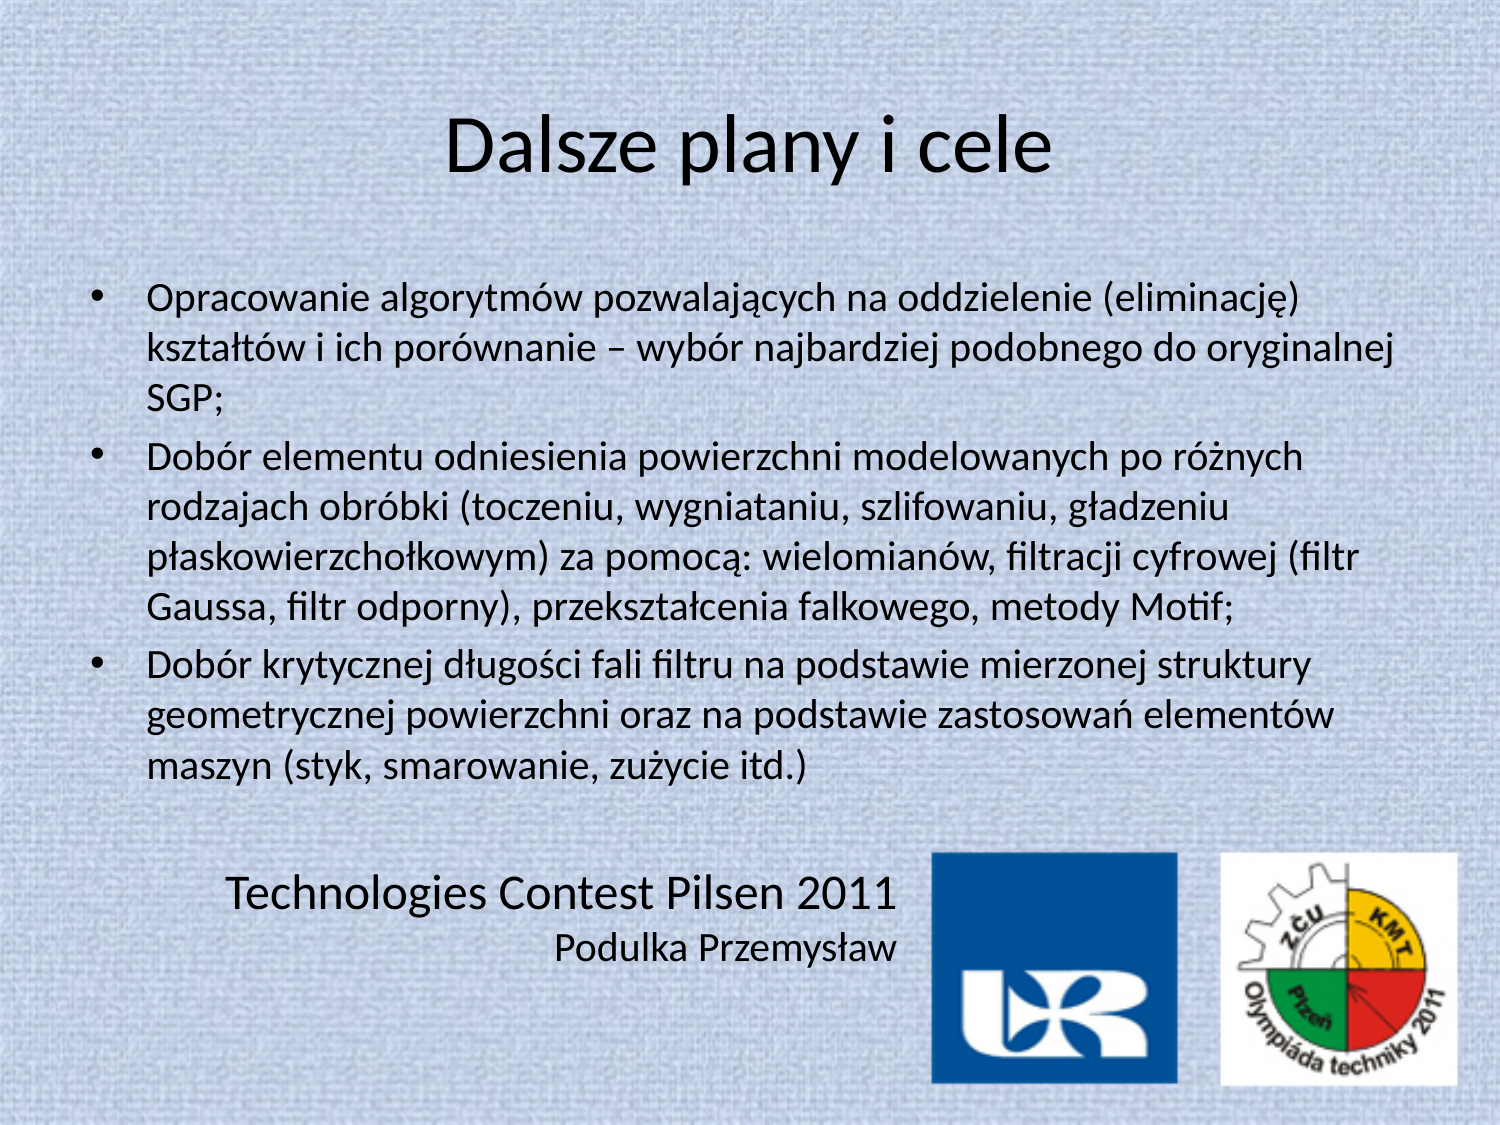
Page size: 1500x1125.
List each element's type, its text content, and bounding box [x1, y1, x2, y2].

title Dalsze plany i cele [75, 45, 1425, 233]
list Opracowanie algorytmów pozwalających na oddzielenie (eliminację) kształtów i ich porównanie – wybór najbardziej podobnego do oryginalnej SGP; Dobór elementu odniesienia powierzchni modelowanych po różnych rodzajach obróbki (toczeniu, wygniataniu, szlifowaniu, gładzeniu płaskowierzchołkowym) za pomocą: wielomianów, filtracji cyfrowej (filtr Gaussa, filtr odporny), przekształcenia falkowego, metody Motif; Dobór krytycznej długości fali filtru na podstawie mierzonej struktury geometrycznej powierzchni oraz na podstawie zastosowań elementów maszyn (styk, smarowanie, zużycie itd.) [75, 262, 1425, 825]
picture [0, 0, 1500, 1125]
text_box Technologies Contest Pilsen 2011 Podulka Przemysław [74, 849, 913, 1075]
